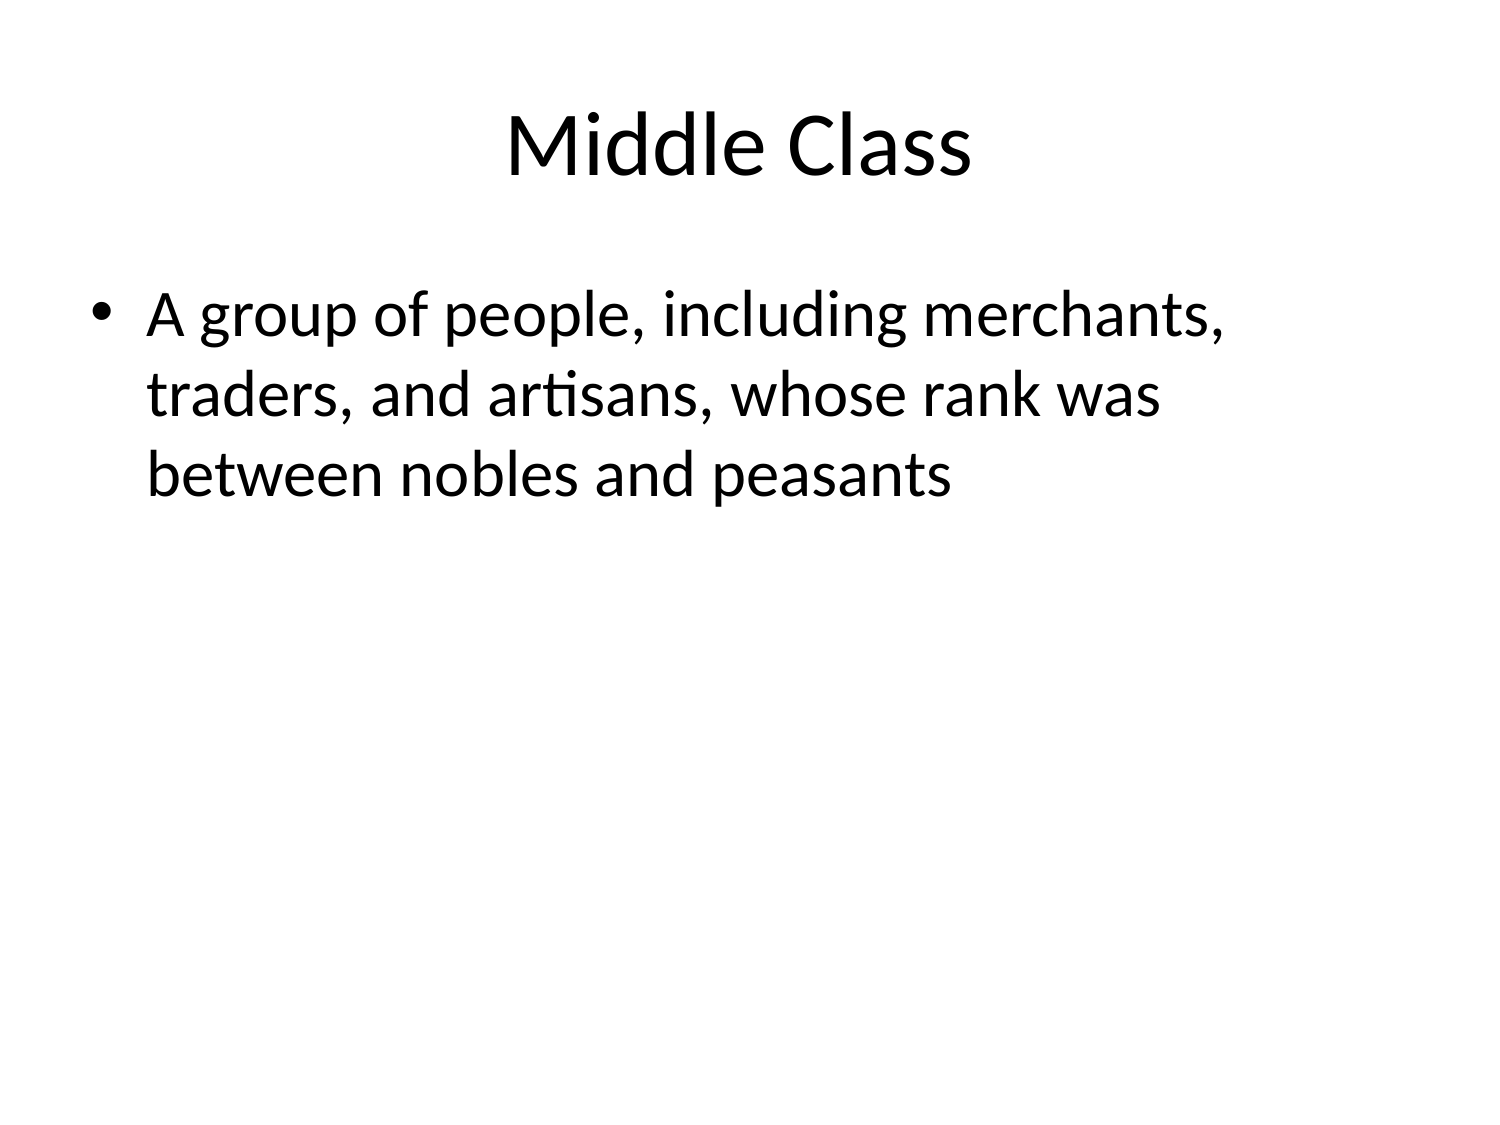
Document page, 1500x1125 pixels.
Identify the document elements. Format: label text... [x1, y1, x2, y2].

title Middle Class [75, 45, 1425, 233]
list A group of people, including merchants, traders, and artisans, whose rank was between nobles and peasants [75, 262, 1425, 1005]
